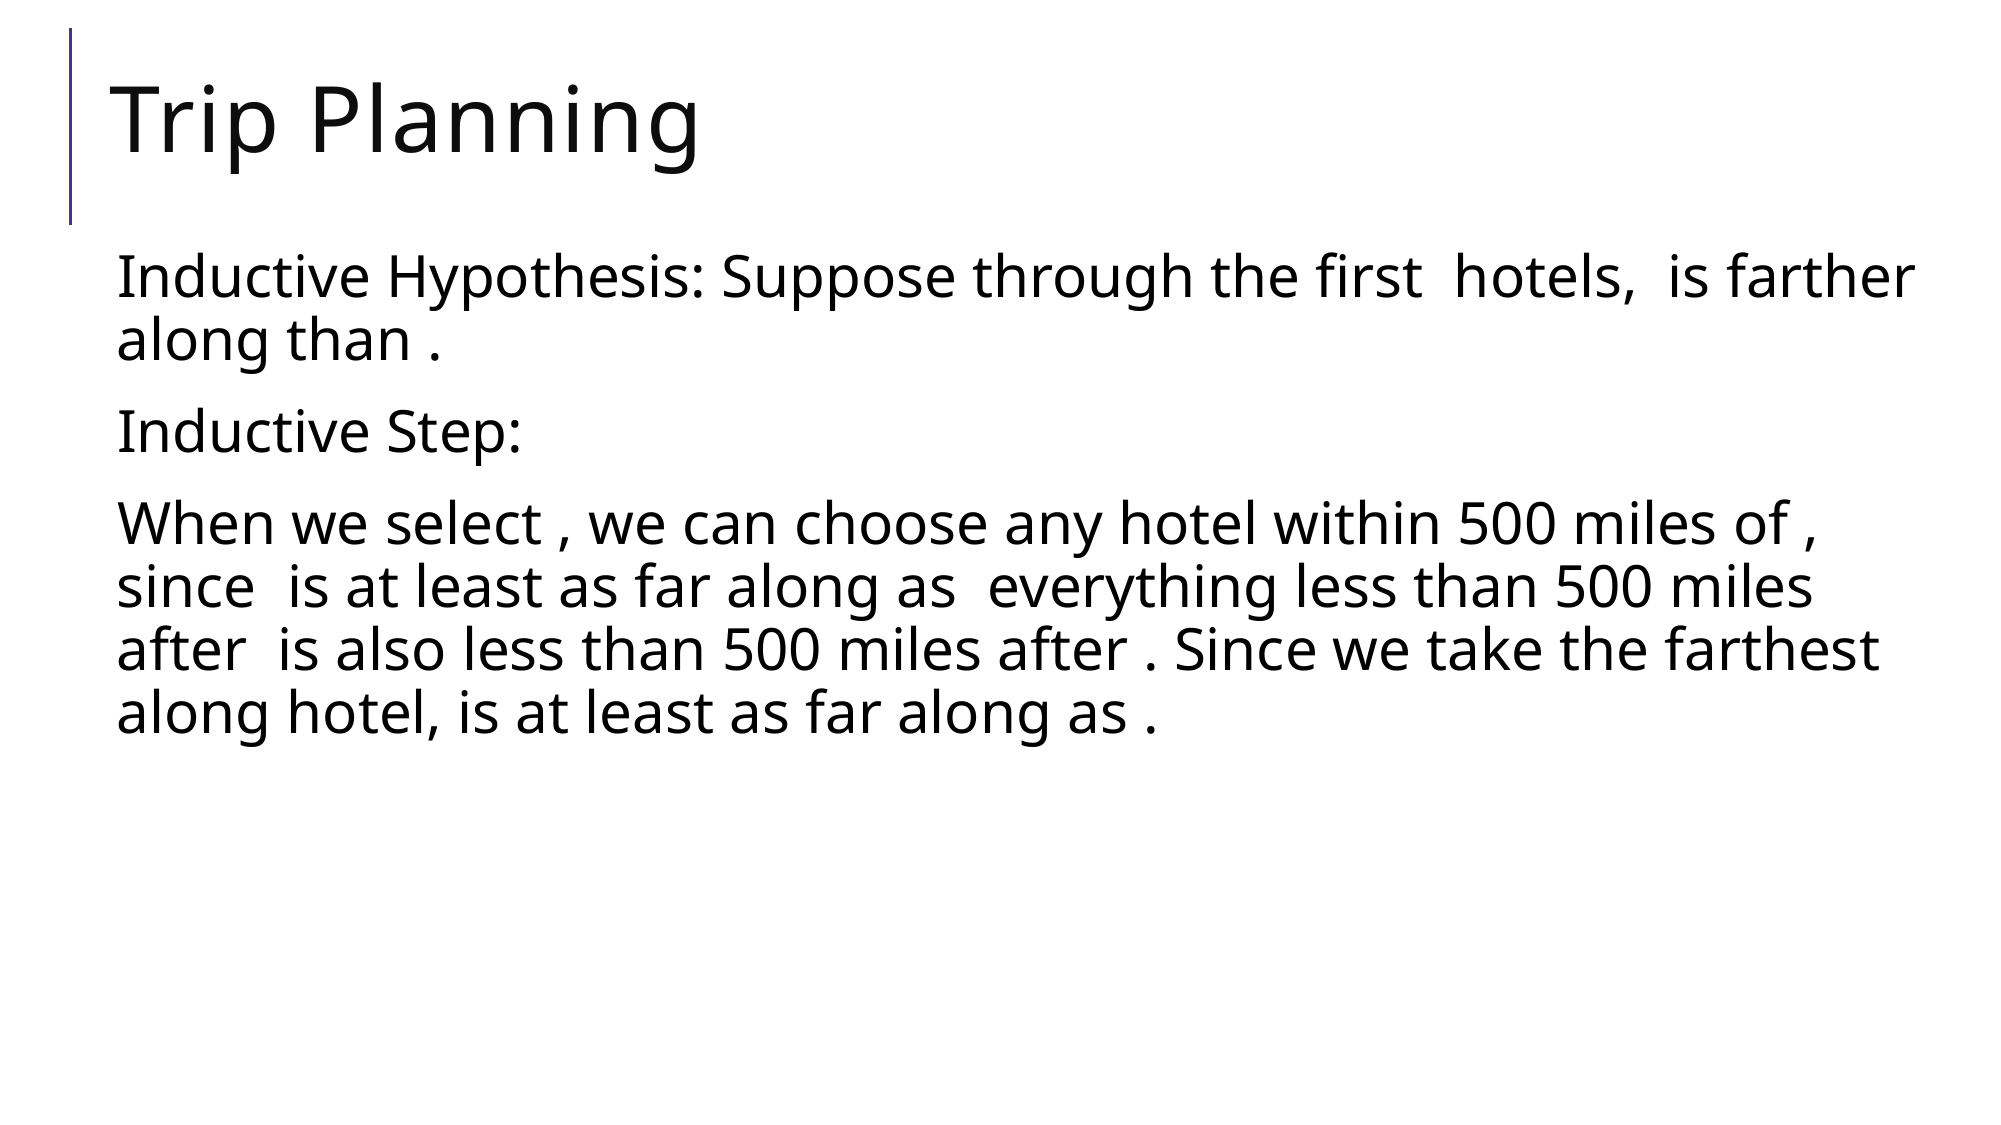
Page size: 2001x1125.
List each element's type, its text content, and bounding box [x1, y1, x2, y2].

title Trip Planning [94, 43, 1930, 210]
